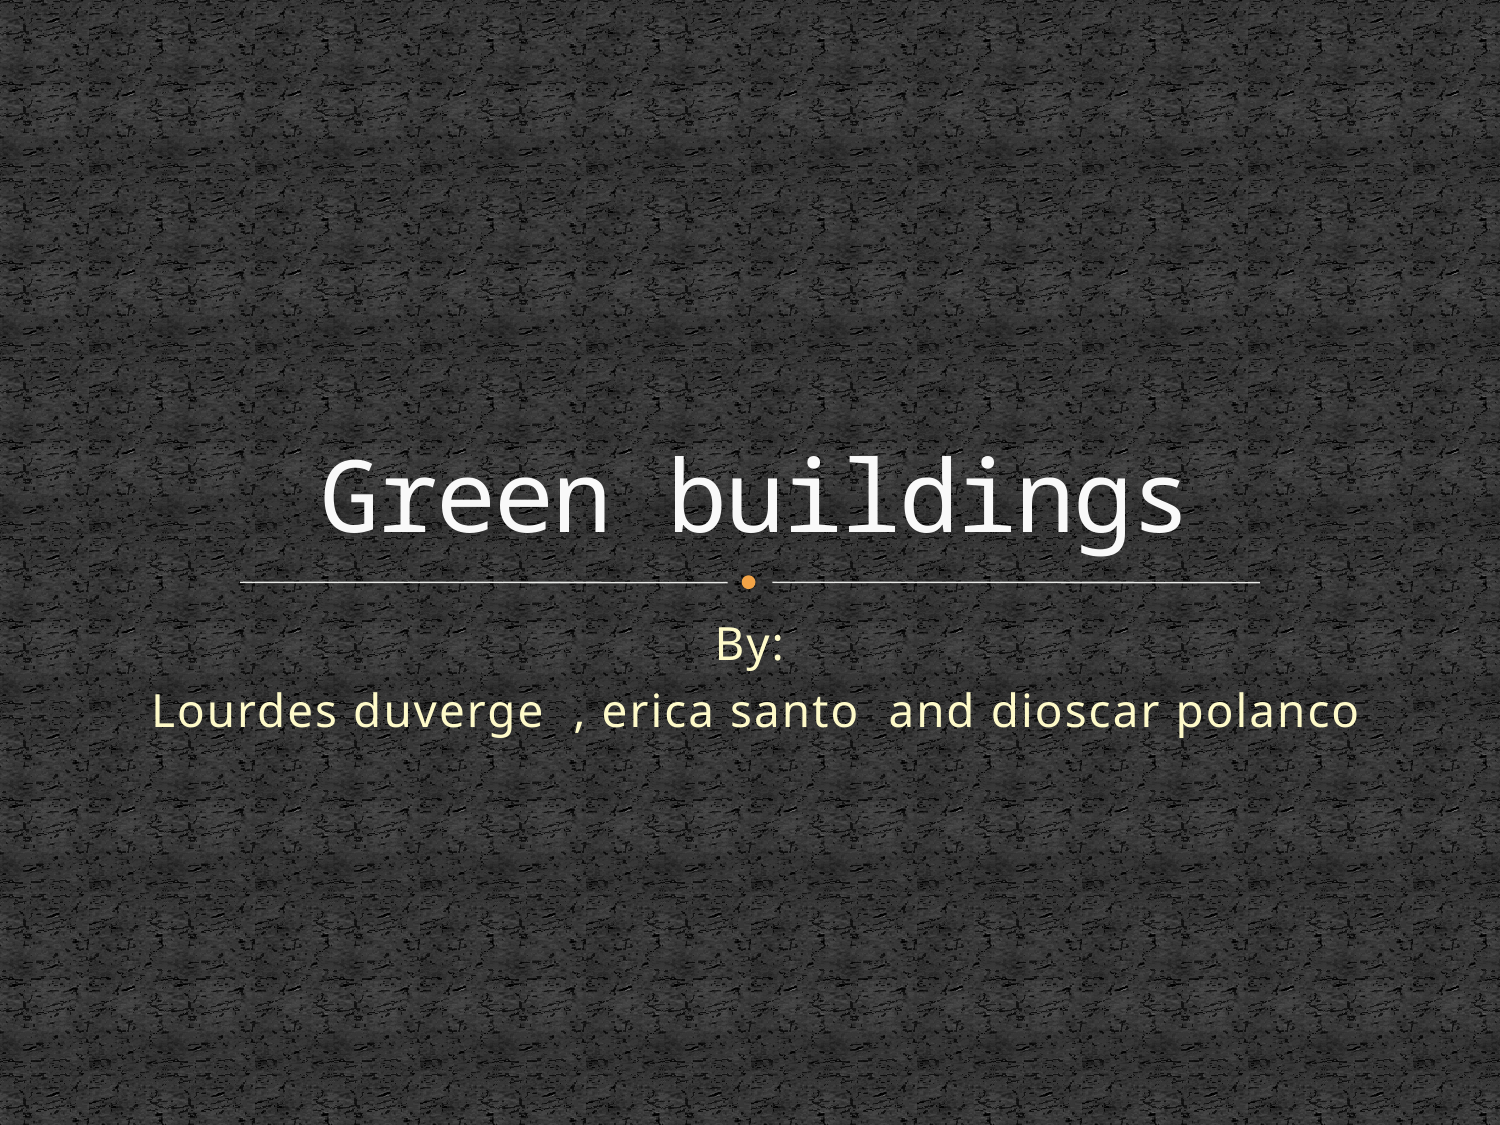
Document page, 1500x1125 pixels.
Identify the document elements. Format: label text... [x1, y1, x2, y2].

title Green buildings [74, 235, 1438, 561]
subtitle By: Lourdes duverge , erica santo and dioscar polanco [75, 606, 1438, 795]
